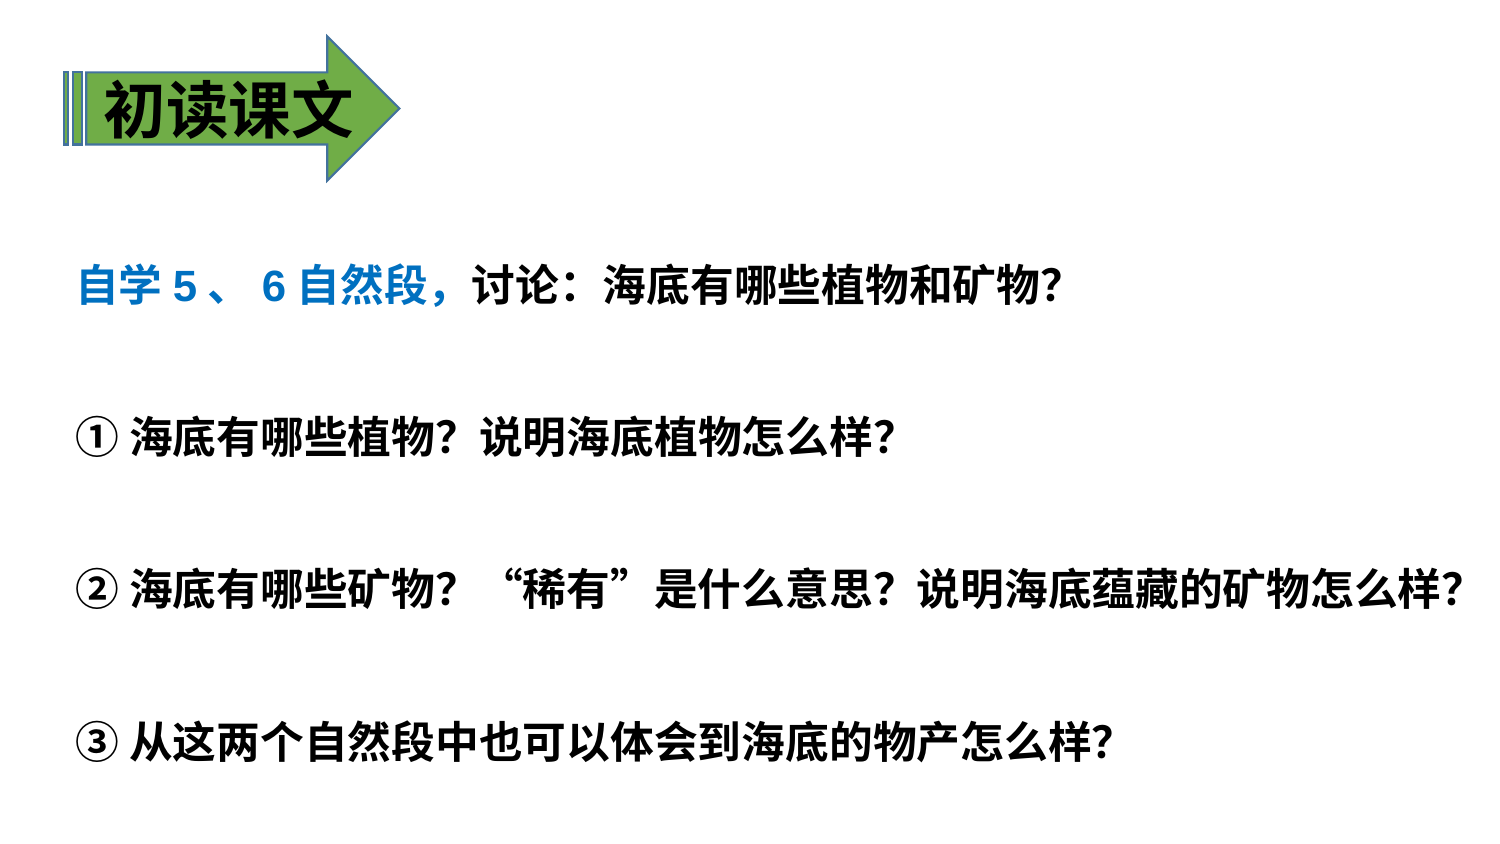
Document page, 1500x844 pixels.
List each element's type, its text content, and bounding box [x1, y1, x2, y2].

text_box 自学5、6自然段，讨论：海底有哪些植物和矿物？ ①海底有哪些植物？说明海底植物怎么样？ ②海底有哪些矿物？“稀有”是什么意思？说明海底蕴藏的矿物怎么样？ ③从这两个自然段中也可以体会到海底的物产怎么样？ [63, 152, 1500, 773]
text_box [326, 33, 358, 65]
text_box [72, 71, 83, 146]
text_box [85, 71, 92, 146]
text_box [63, 71, 69, 146]
text_box [371, 78, 401, 139]
text_box 初读课文 [92, 65, 371, 152]
